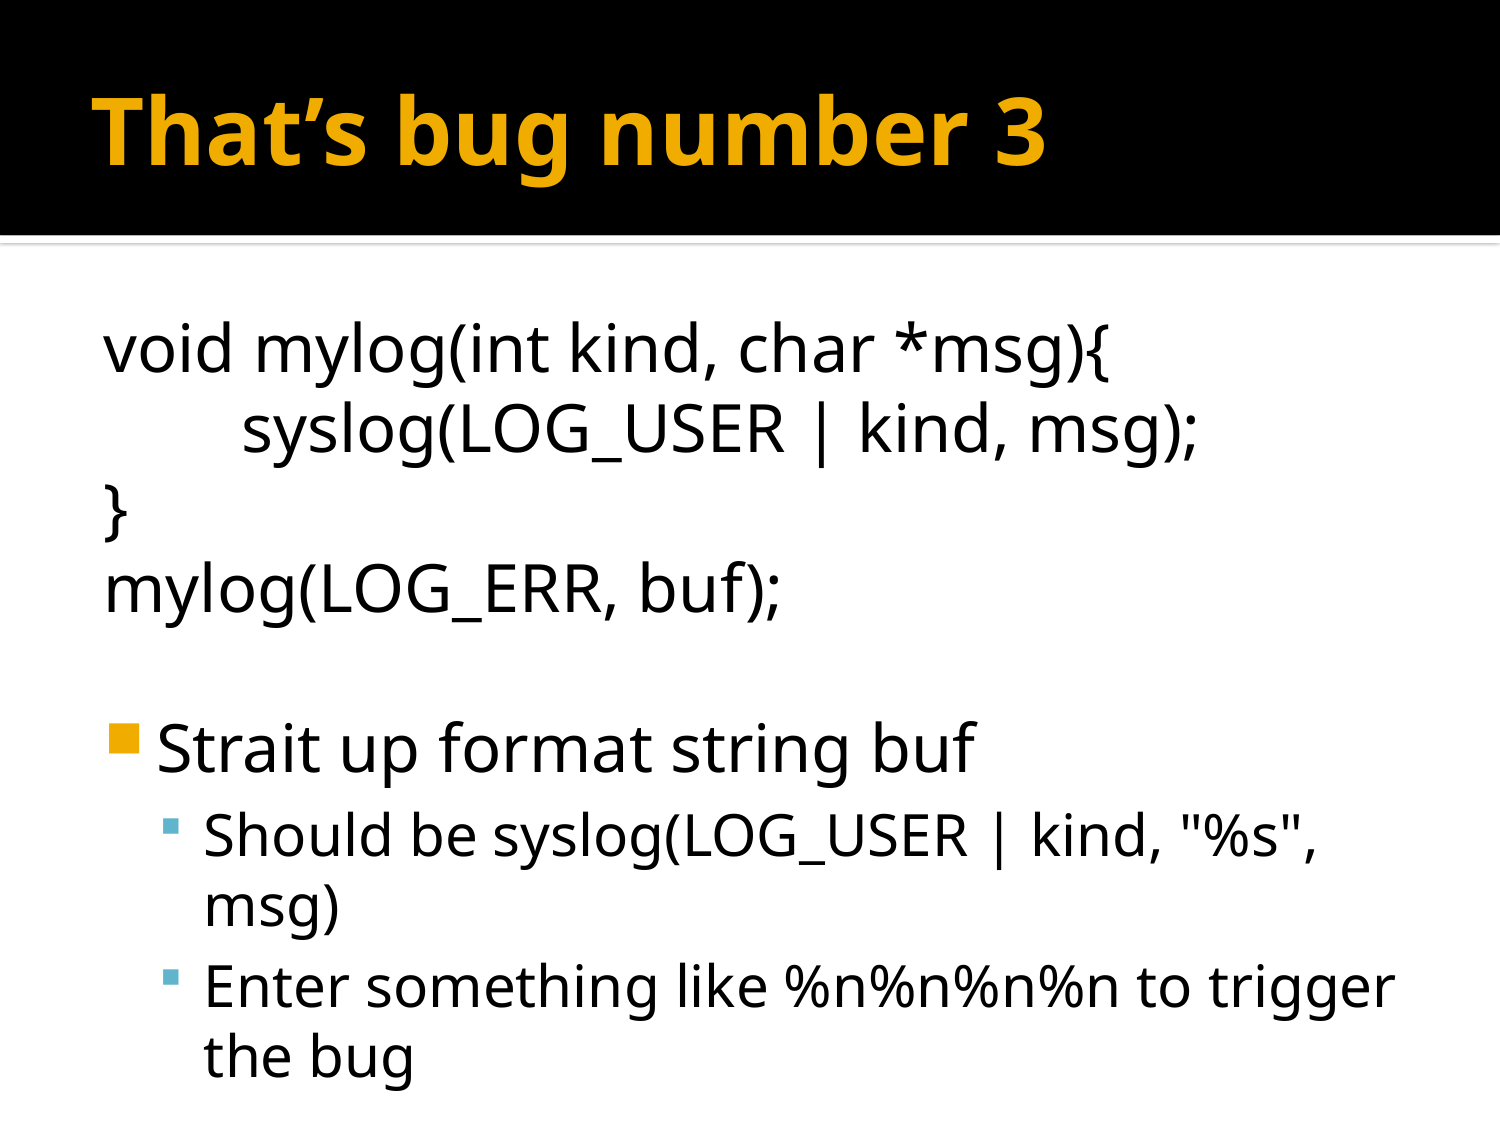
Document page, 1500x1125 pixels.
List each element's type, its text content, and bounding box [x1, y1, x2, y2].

list void mylog(int kind, char *msg){ syslog(LOG_USER | kind, msg); } mylog(LOG_ERR, buf); Strait up format string buf Should be syslog(LOG_USER | kind, "%s", msg) Enter something like %n%n%n%n to trigger the bug [75, 291, 1425, 1050]
title That’s bug number 3 [75, 25, 1425, 231]
